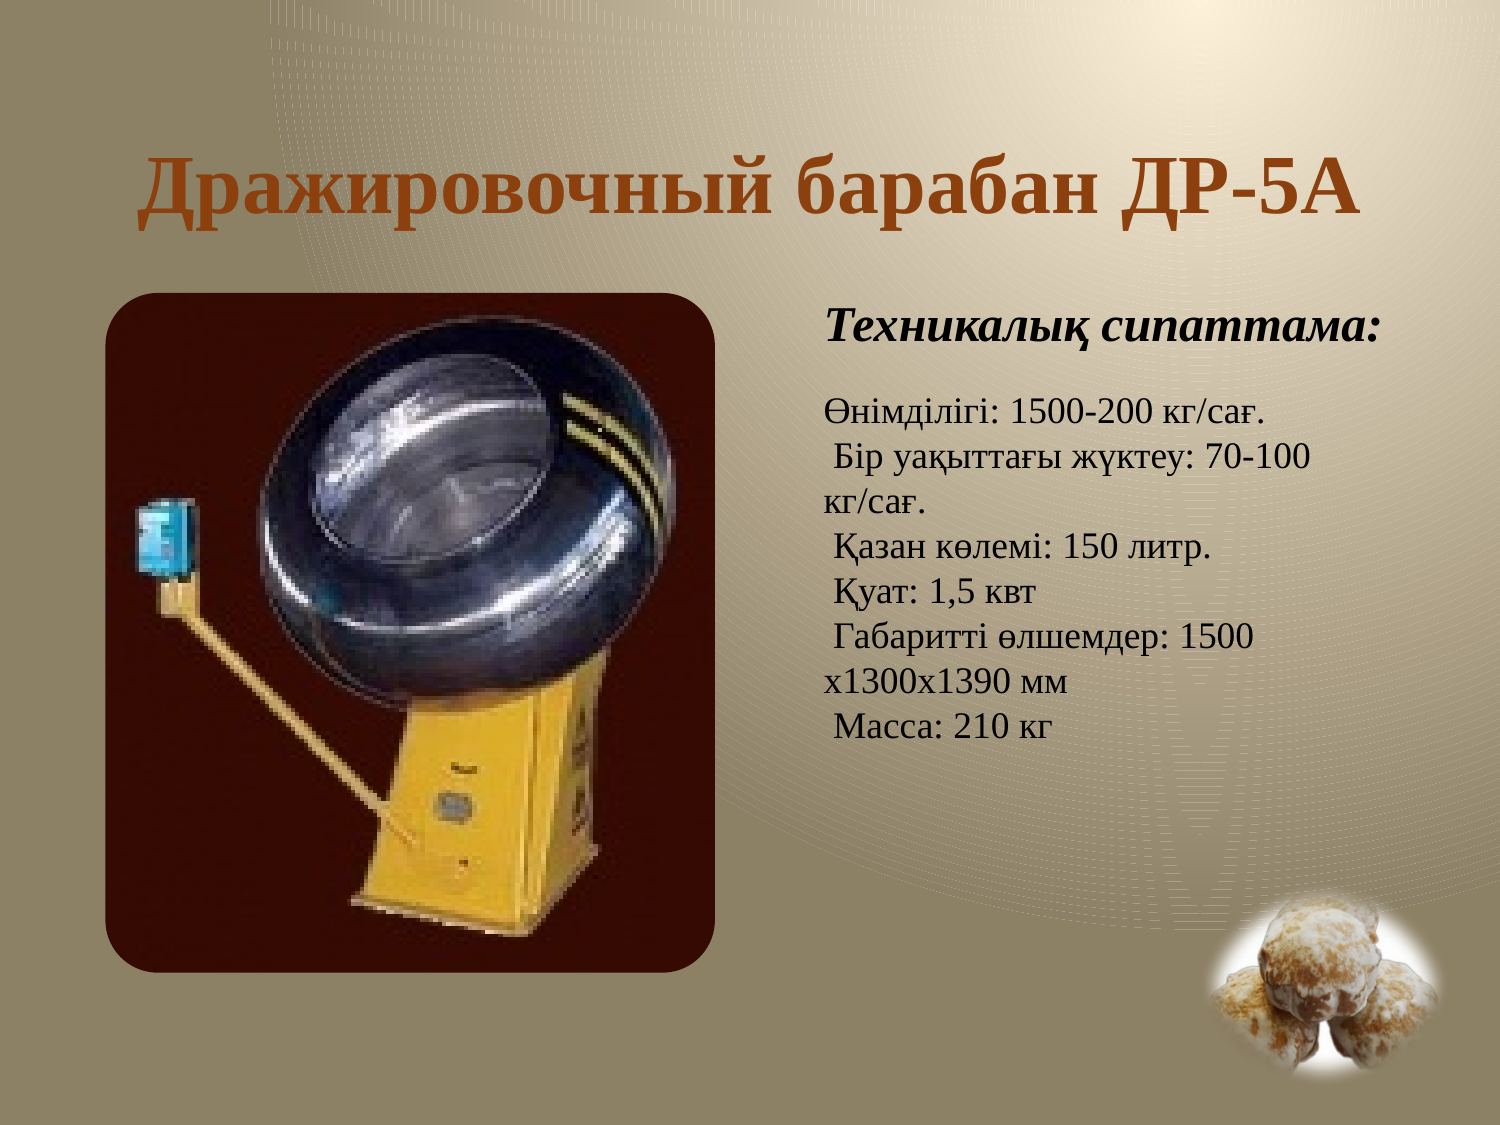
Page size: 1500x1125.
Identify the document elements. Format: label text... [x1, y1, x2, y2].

picture [105, 292, 715, 973]
picture [1195, 878, 1454, 1090]
text_box Техникалық сипаттама: Өнiмдiлiгі: 1500-200 кг/сағ. Бiр уақыттағы жүктеу: 70-100 кг/сағ. Қазан көлемi: 150 литр. Қуат: 1,5 квт Габариттi өлшемдер: 1500 х1300х1390 мм Масса: 210 кг [808, 283, 1407, 799]
title Дражировочный барабан ДР-5А [75, 50, 1425, 238]
